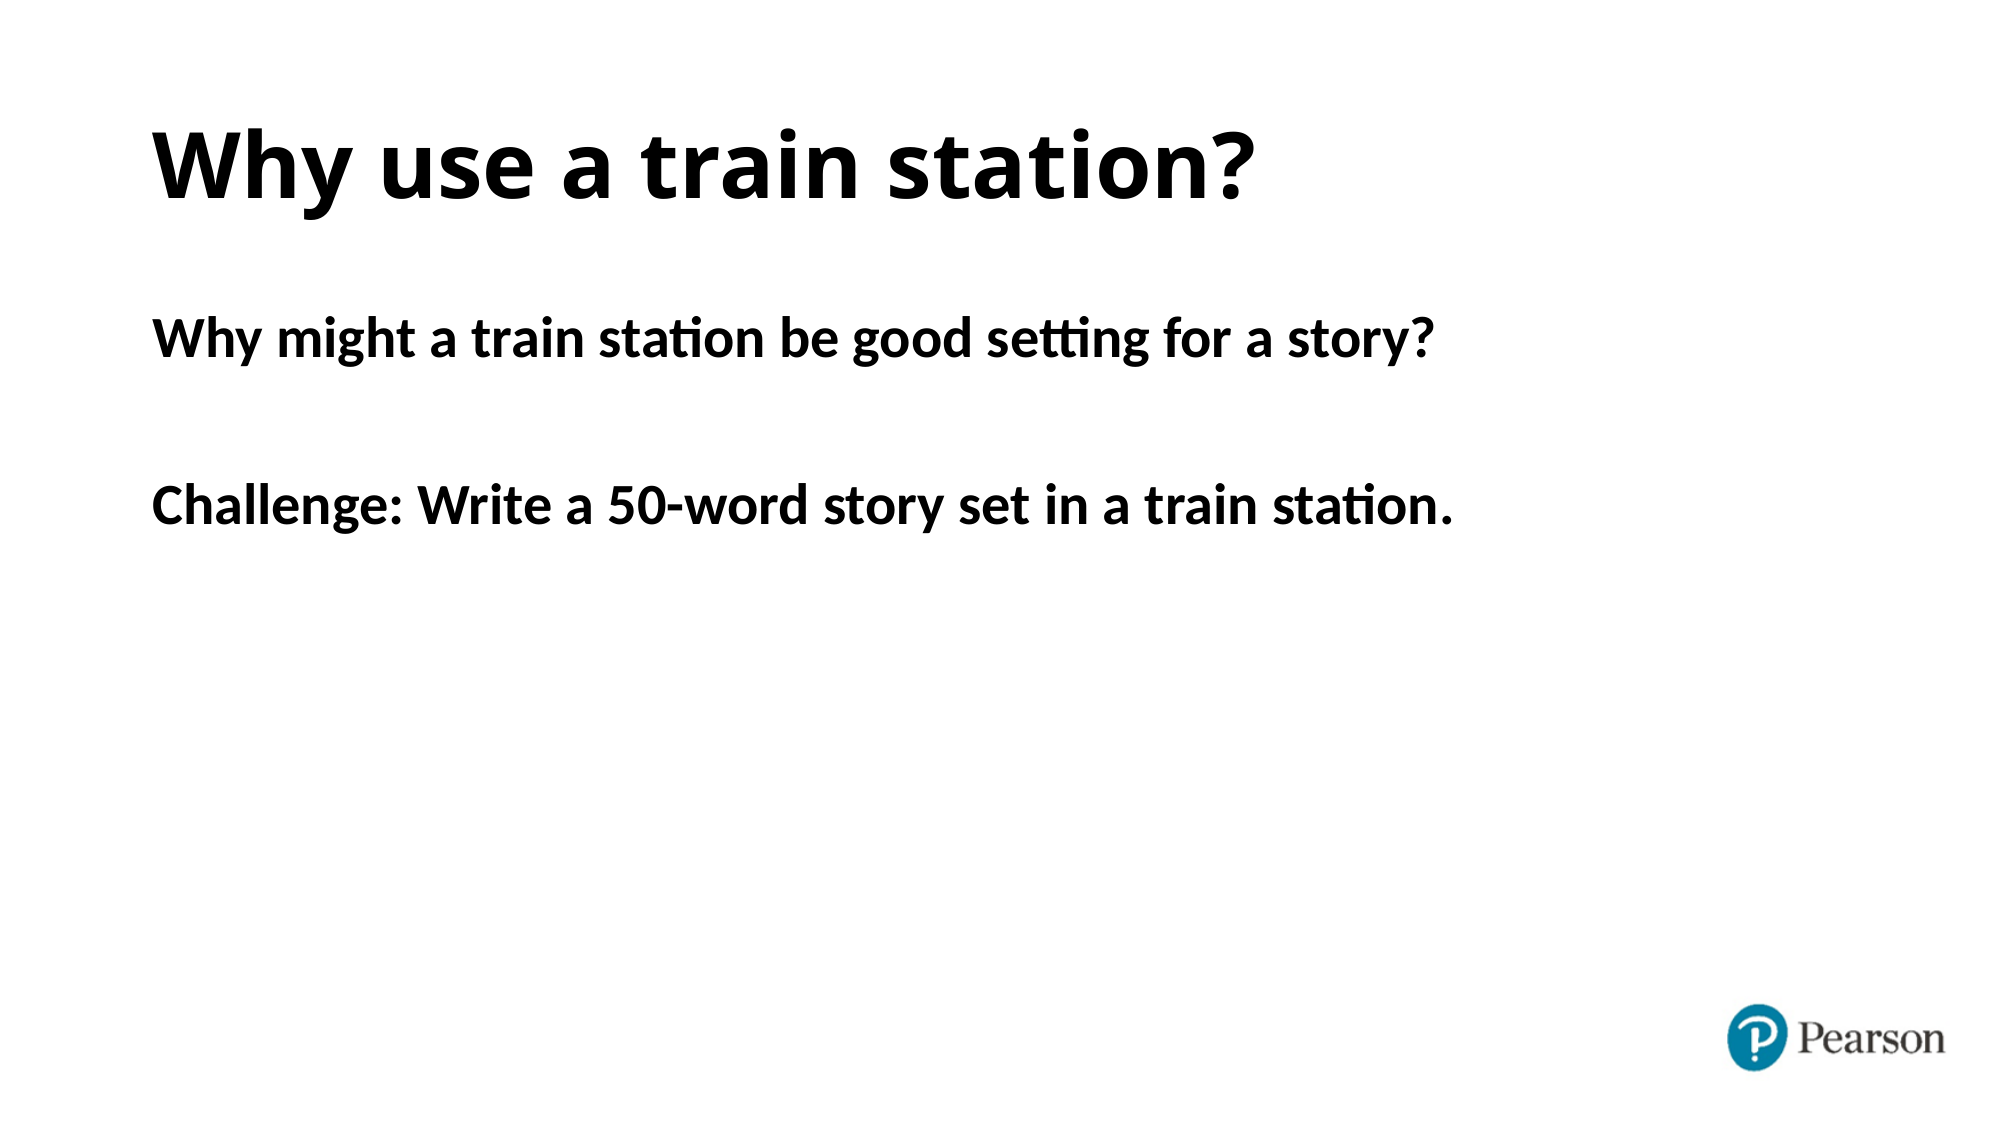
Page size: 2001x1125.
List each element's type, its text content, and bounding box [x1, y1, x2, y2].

title Why use a train station? [137, 59, 1863, 278]
list Why might a train station be good setting for a story? Challenge: Write a 50-word story set in a train station. [137, 299, 1863, 1014]
picture [1717, 989, 1956, 1082]
